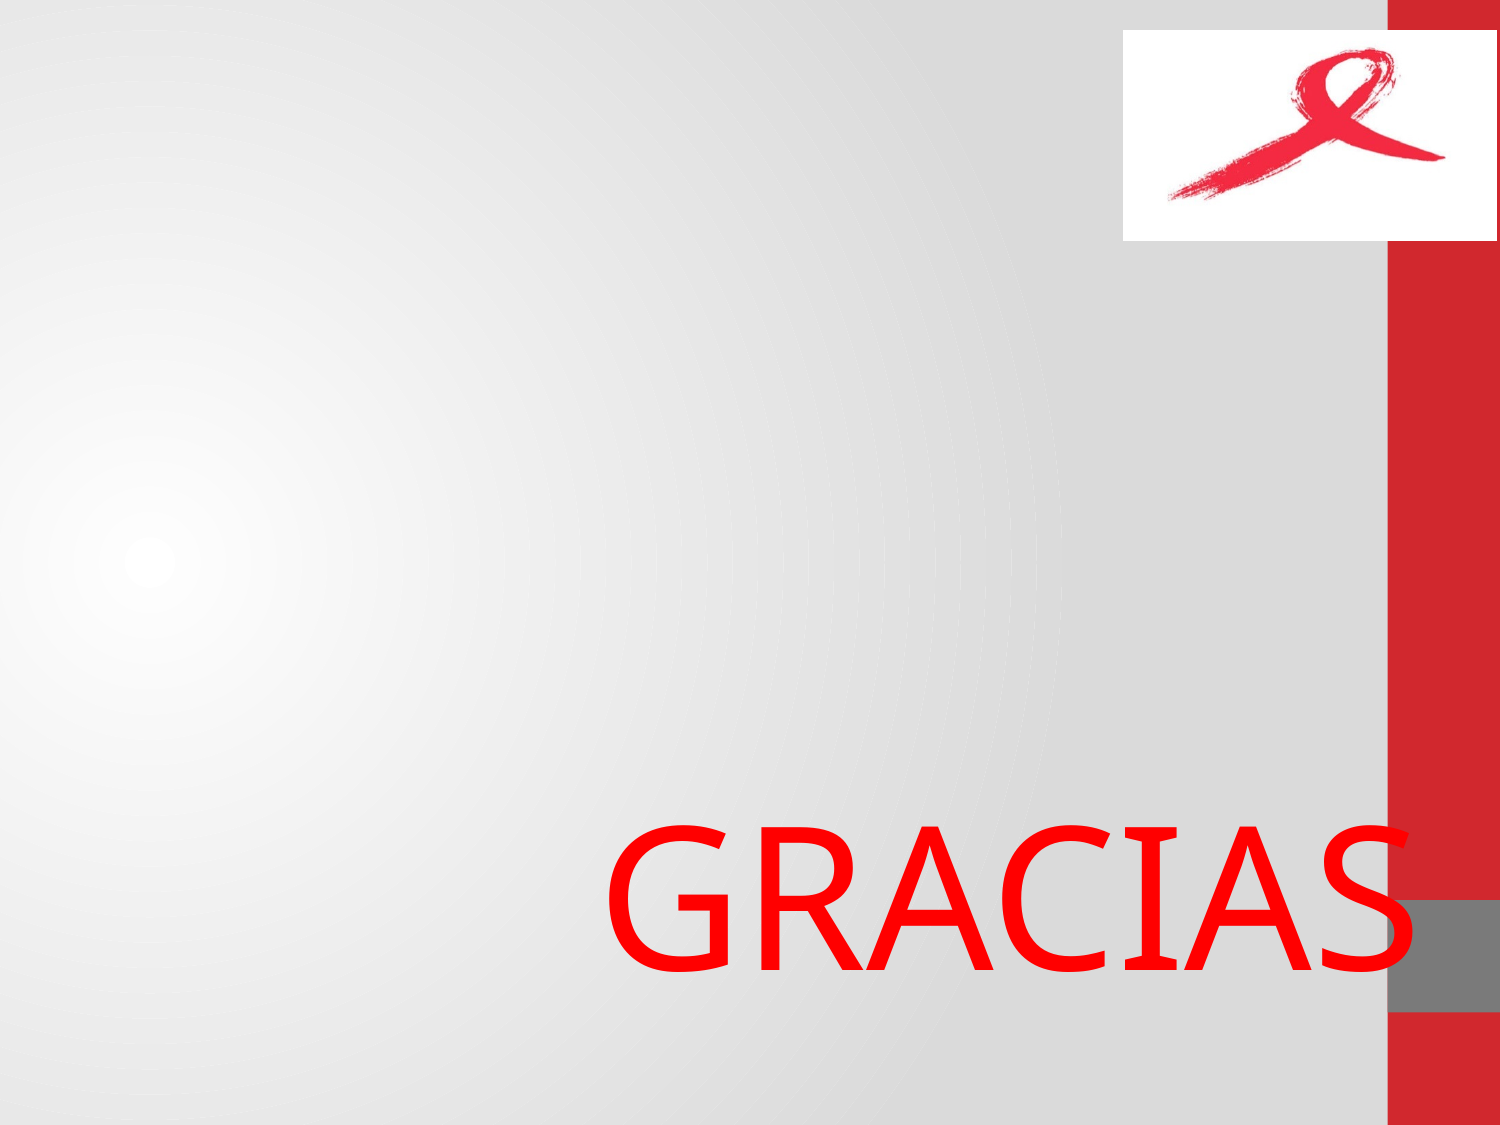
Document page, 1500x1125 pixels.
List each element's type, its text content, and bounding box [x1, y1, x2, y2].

picture [1122, 30, 1497, 242]
text_box GRACIAS [371, 763, 1500, 1018]
